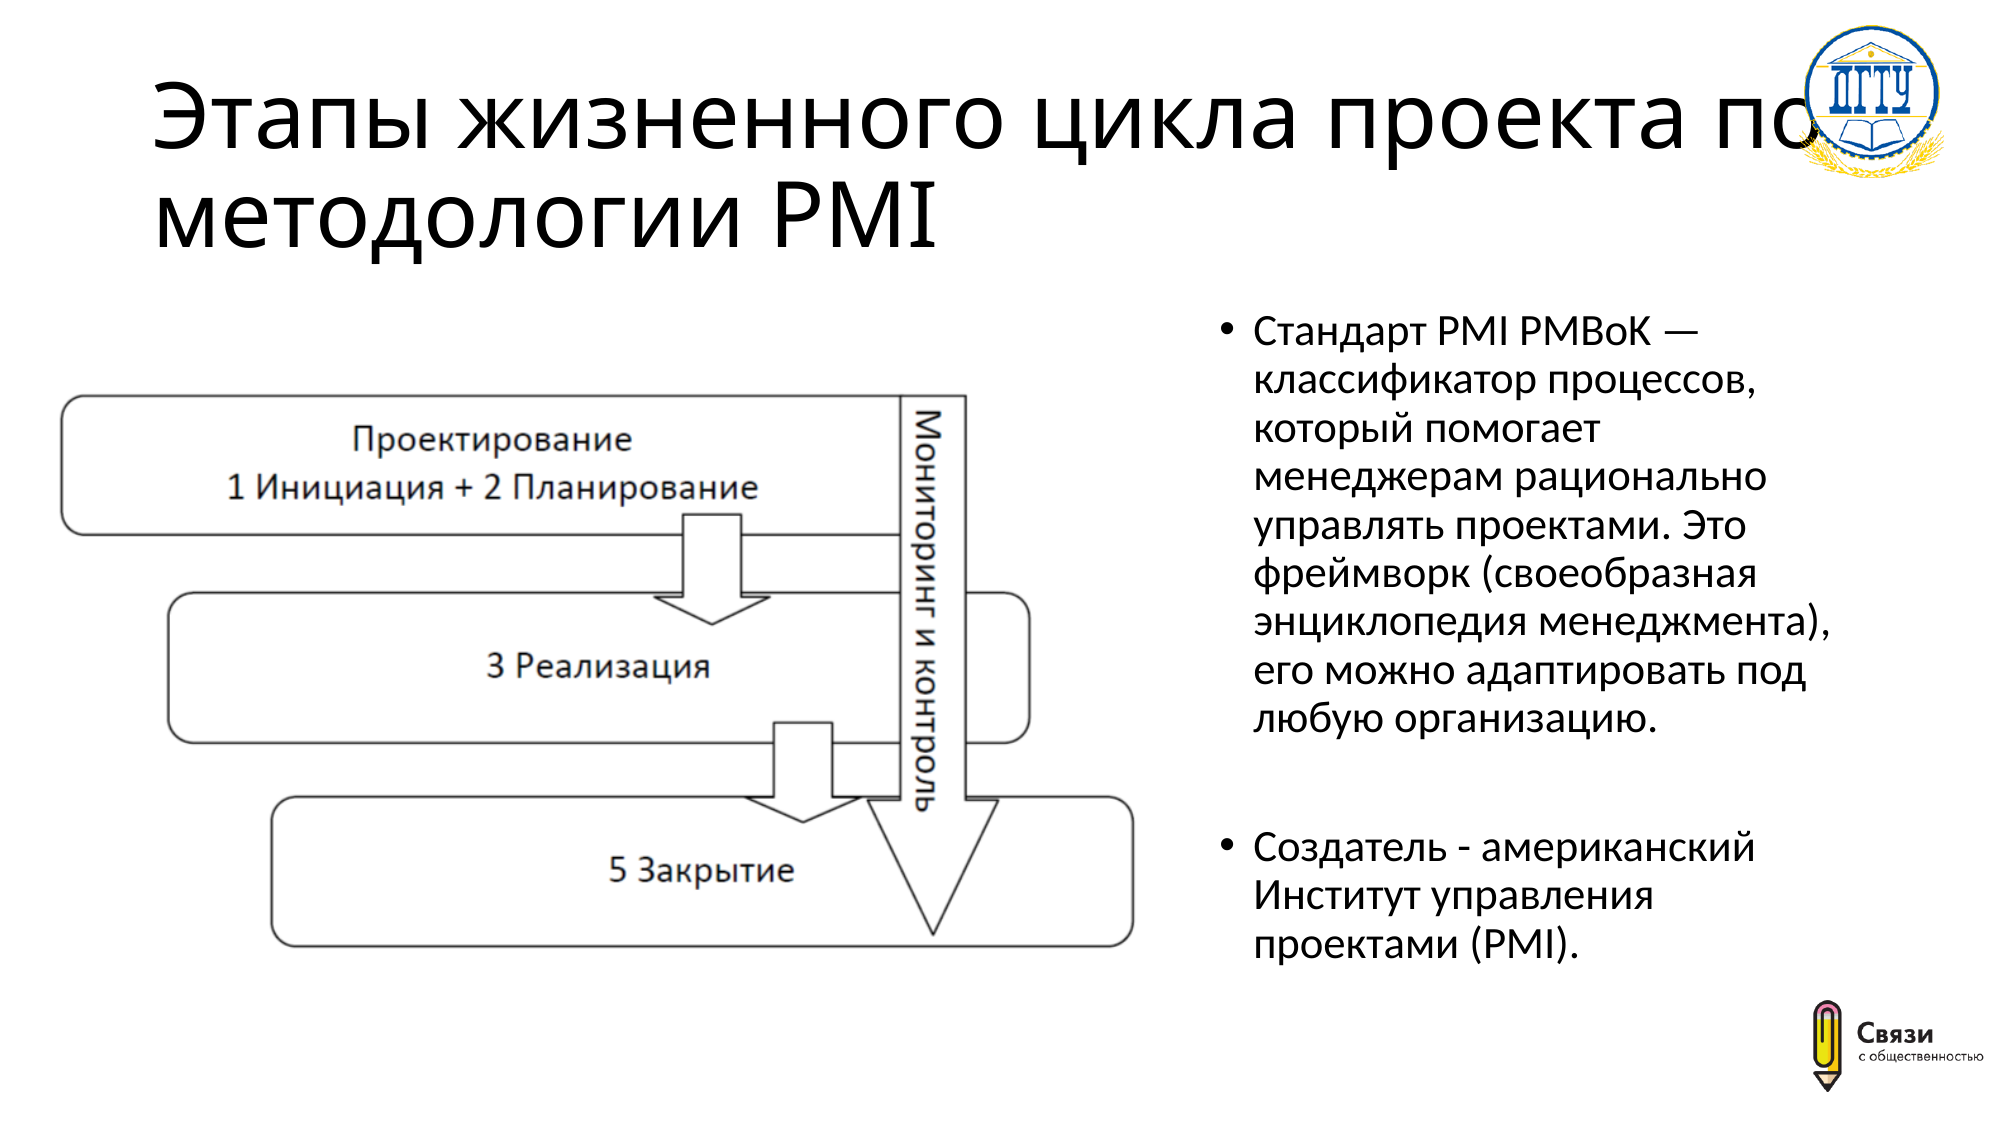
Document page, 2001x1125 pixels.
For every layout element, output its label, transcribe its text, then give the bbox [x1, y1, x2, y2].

picture [1813, 1000, 1988, 1092]
title Этапы жизненного цикла проекта по методологии PMI [137, 59, 1863, 278]
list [27, 388, 1171, 961]
list Стандарт PMI PMBoK — классификатор процессов, который помогает менеджерам рационально управлять проектами. Это фреймворк (своеобразная энциклопедия менеджмента), его можно адаптировать под любую организацию. Создатель - американский Институт управления проектами (PMI). [1204, 299, 1863, 1014]
picture [1799, 25, 1944, 178]
